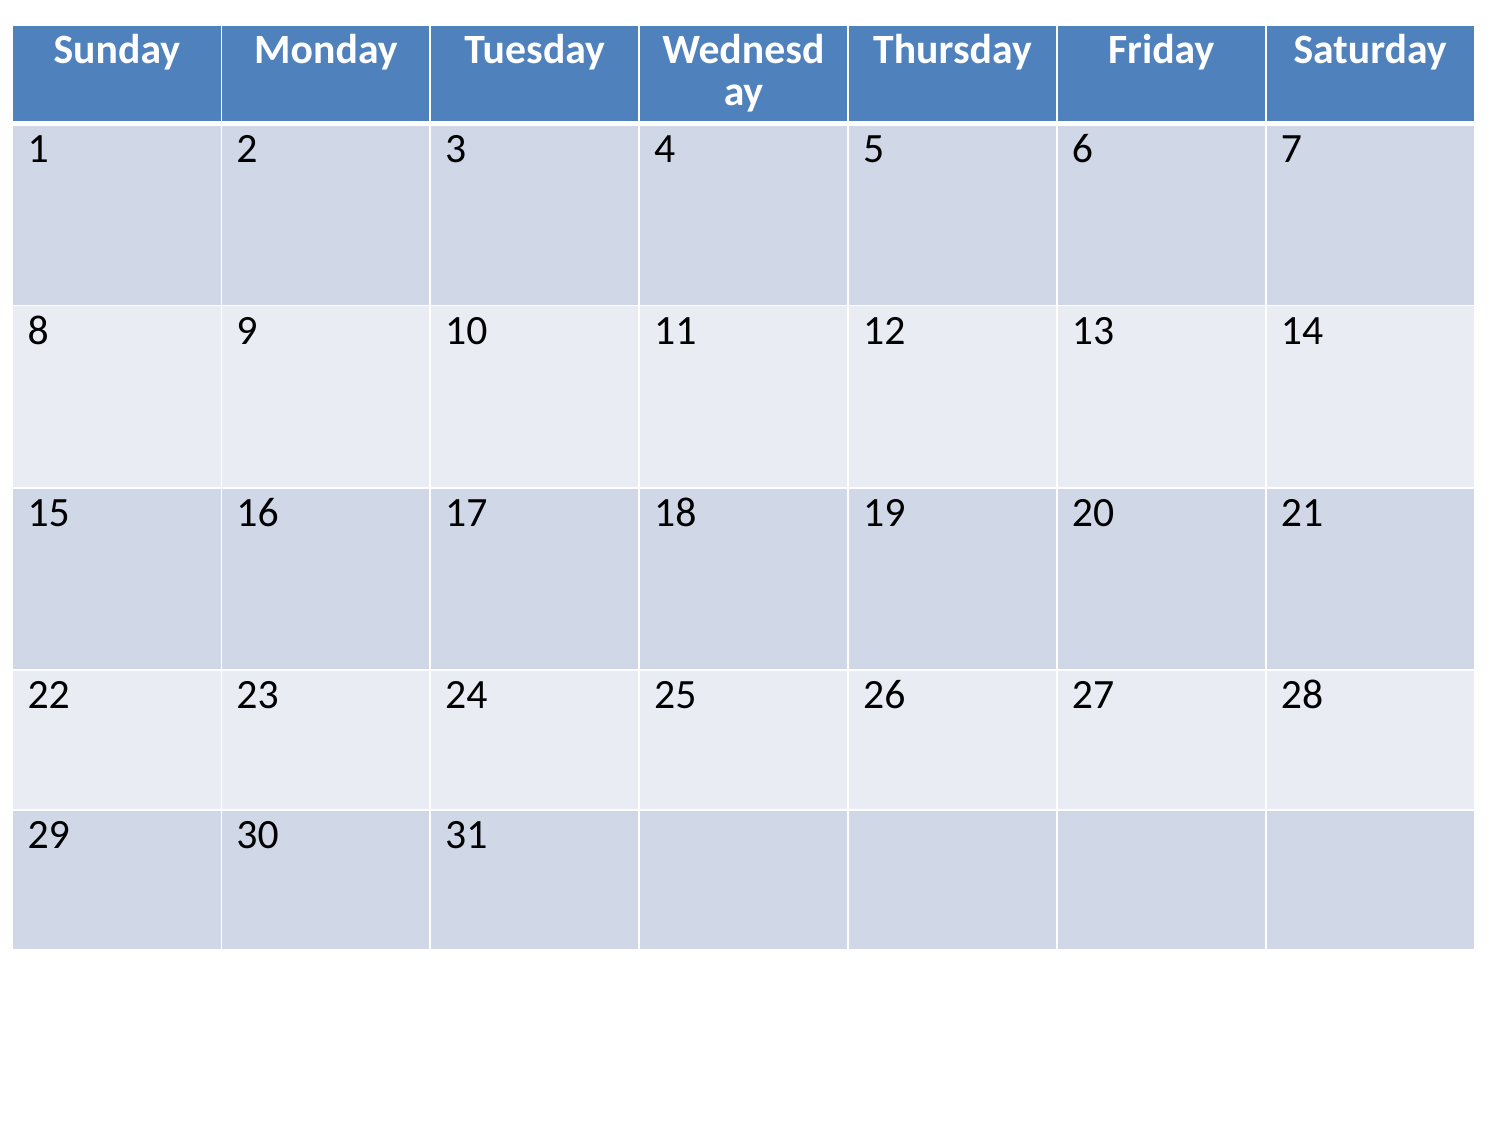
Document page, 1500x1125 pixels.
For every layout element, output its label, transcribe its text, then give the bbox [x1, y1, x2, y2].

table_cell [849, 811, 1056, 949]
table_cell 13 [1058, 306, 1265, 487]
table_cell 18 [640, 489, 847, 669]
table_cell 30 [222, 811, 429, 949]
table_cell 10 [431, 306, 638, 487]
table_cell 8 [13, 306, 221, 487]
table_header Friday [1058, 26, 1265, 121]
table_cell 28 [1267, 671, 1474, 809]
table_header Thursday [849, 26, 1056, 121]
table_cell 23 [222, 671, 429, 809]
table_header Sunday [13, 26, 221, 121]
table_cell 20 [1058, 489, 1265, 669]
table_header Saturday [1267, 26, 1474, 121]
table_cell 31 [431, 811, 638, 949]
table_cell 21 [1267, 489, 1474, 669]
table_cell 7 [1267, 126, 1474, 305]
table_cell 26 [849, 671, 1056, 809]
table_cell [640, 811, 847, 949]
table_header Tuesday [431, 26, 638, 121]
table_cell 16 [222, 489, 429, 669]
table_cell 25 [640, 671, 847, 809]
table_header Monday [222, 26, 429, 121]
table_cell 12 [849, 306, 1056, 487]
table_cell 14 [1267, 306, 1474, 487]
table_cell 22 [13, 671, 221, 809]
table_cell 1 [13, 126, 221, 305]
table_cell 6 [1058, 126, 1265, 305]
table_cell [1058, 811, 1265, 949]
table_cell 9 [222, 306, 429, 487]
table_cell 4 [640, 126, 847, 305]
table_cell 27 [1058, 671, 1265, 809]
table_cell 29 [13, 811, 221, 949]
table_header Wednesday [640, 26, 847, 121]
table_cell 24 [431, 671, 638, 809]
table_cell 5 [849, 126, 1056, 305]
table_cell 2 [222, 126, 429, 305]
table_cell 17 [431, 489, 638, 669]
table_cell 19 [849, 489, 1056, 669]
table_cell 3 [431, 126, 638, 305]
table_cell 15 [13, 489, 221, 669]
table_cell [1267, 811, 1474, 949]
table_cell 11 [640, 306, 847, 487]
